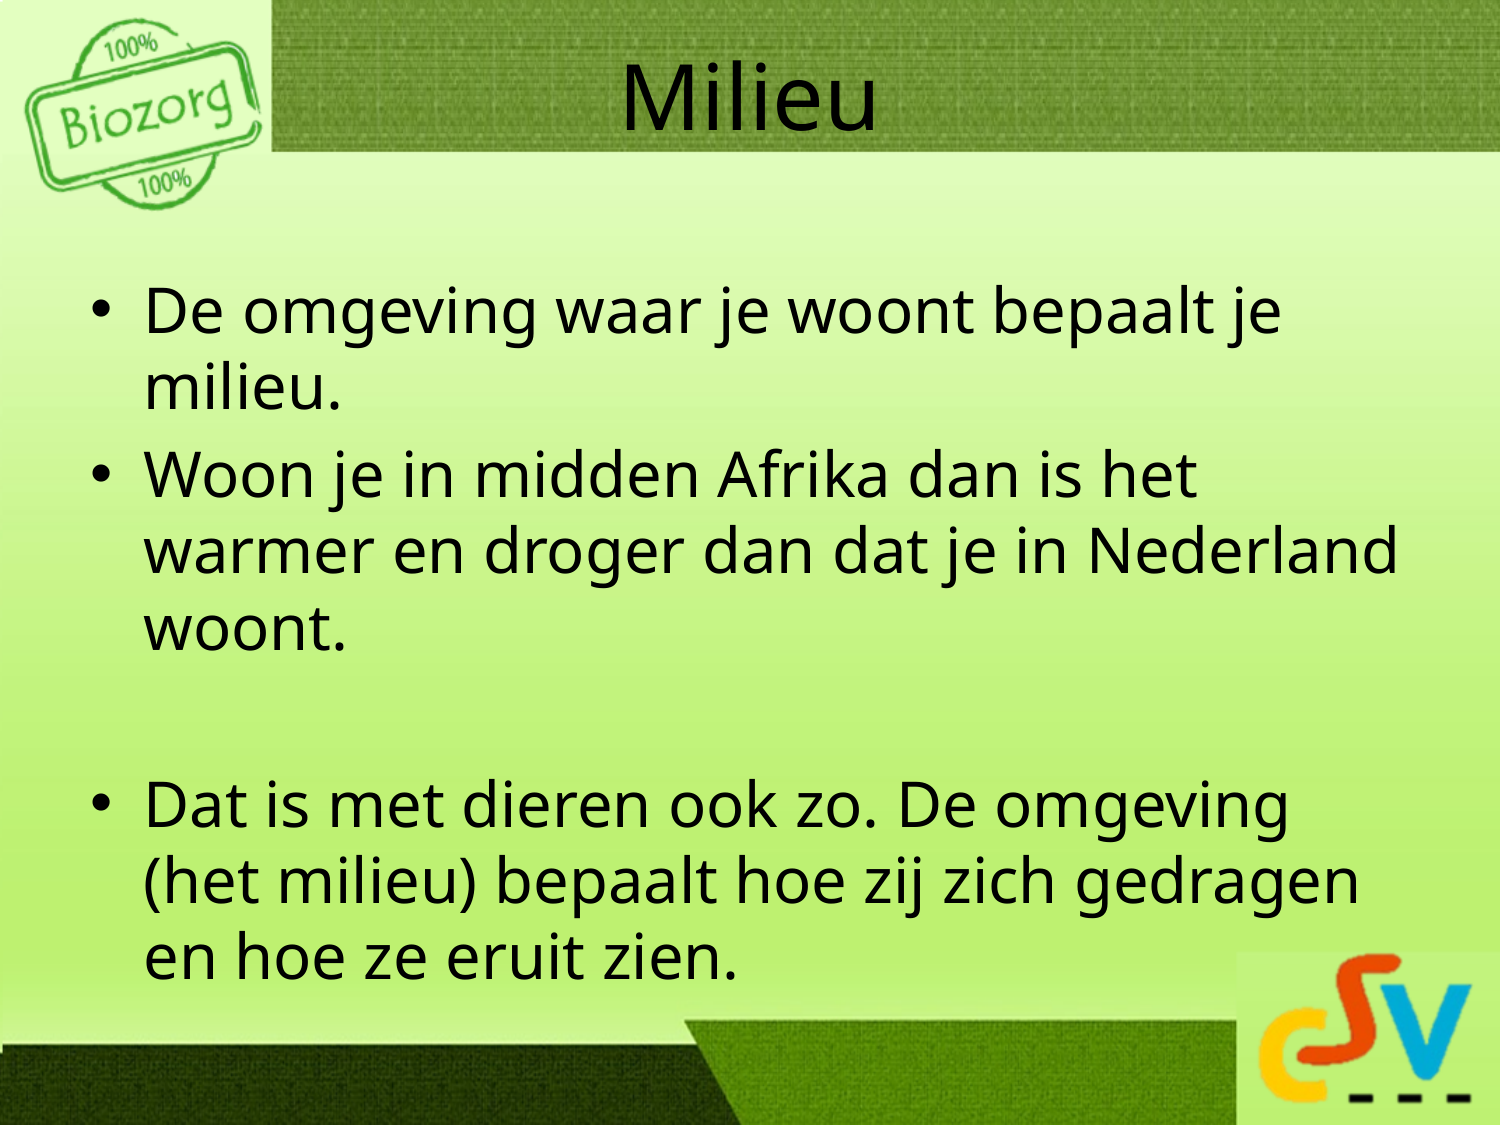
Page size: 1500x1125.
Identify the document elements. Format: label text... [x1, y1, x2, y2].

picture [0, 0, 1500, 1125]
list De omgeving waar je woont bepaalt je milieu. Woon je in midden Afrika dan is het warmer en droger dan dat je in Nederland woont. Dat is met dieren ook zo. De omgeving (het milieu) bepaalt hoe zij zich gedragen en hoe ze eruit zien. [75, 262, 1425, 1005]
title Milieu [75, 0, 1425, 188]
